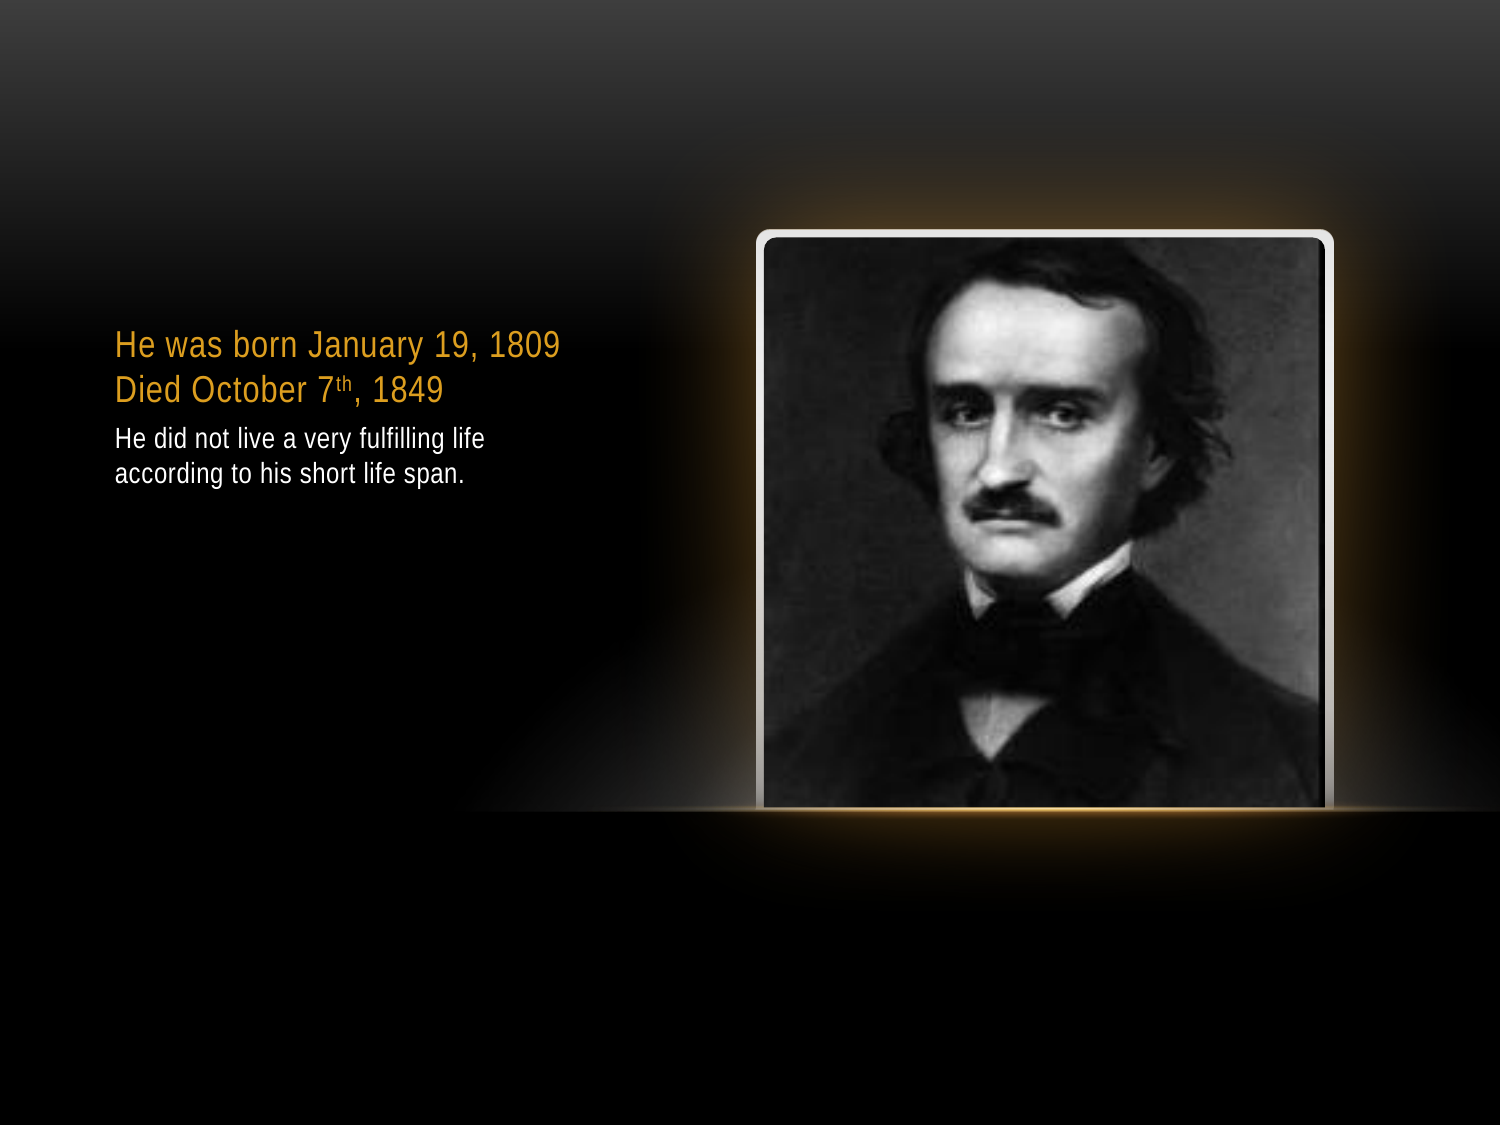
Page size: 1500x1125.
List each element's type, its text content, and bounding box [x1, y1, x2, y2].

title He was born January 19, 1809 Died October 7th, 1849 [99, 237, 588, 417]
picture [0, 0, 1500, 1125]
list He did not live a very fulfilling life according to his short life span. [99, 417, 588, 813]
